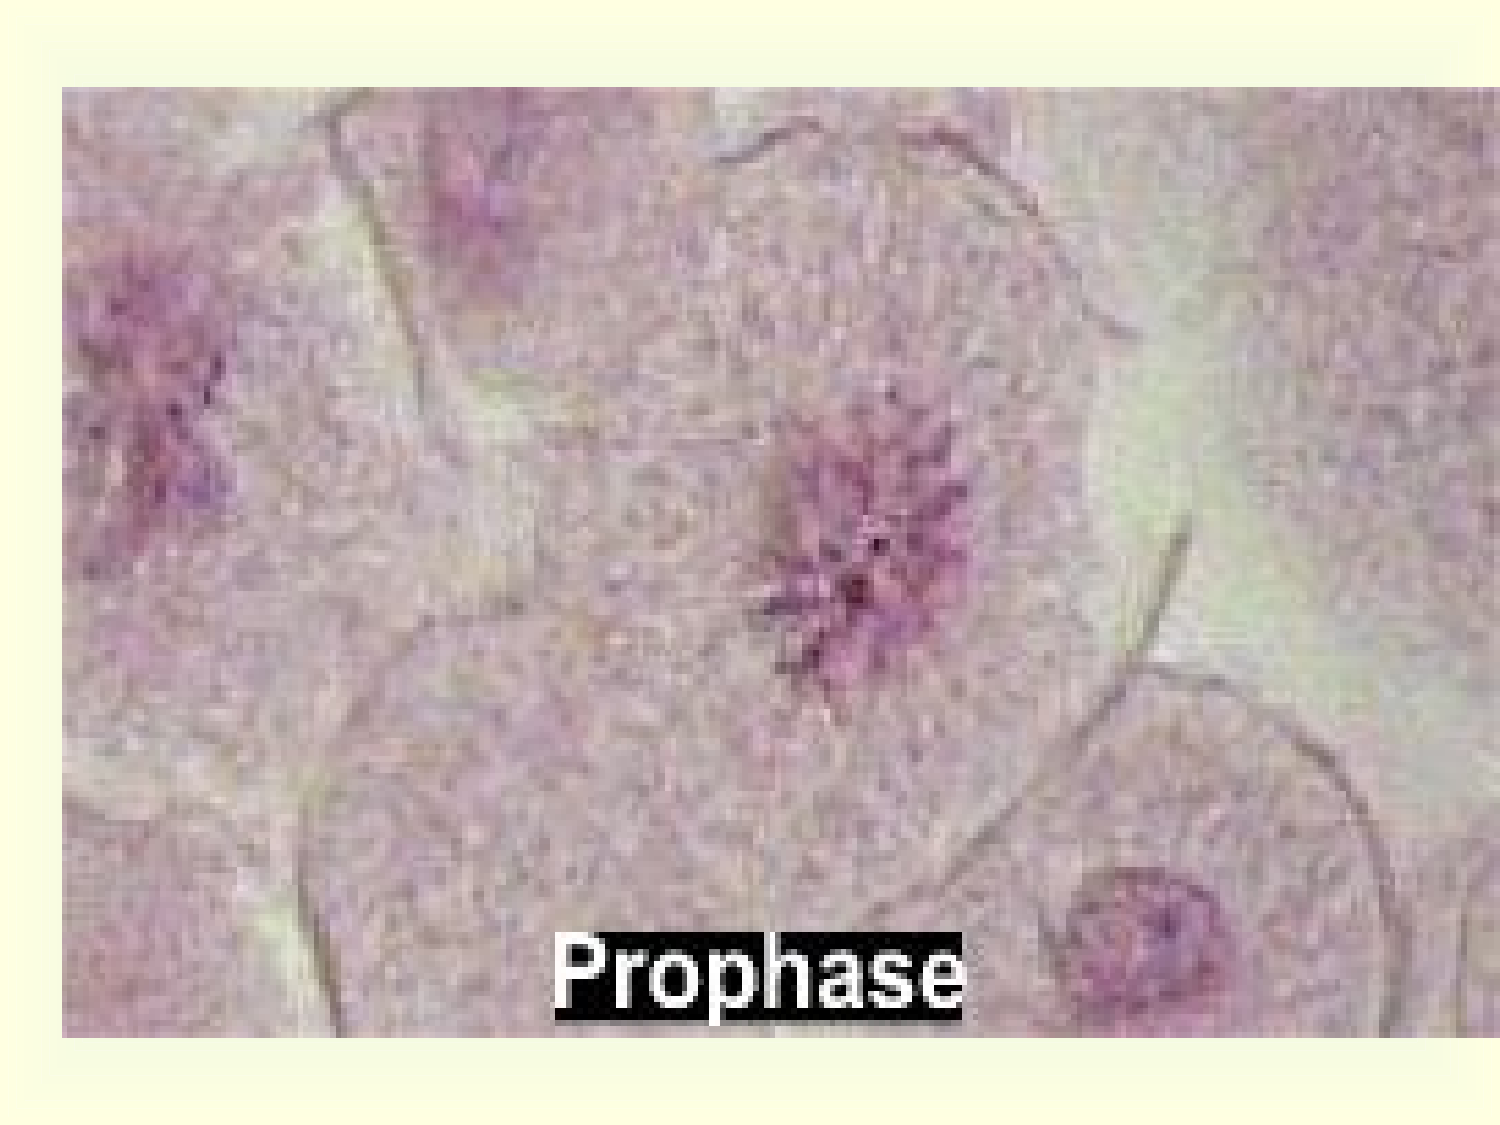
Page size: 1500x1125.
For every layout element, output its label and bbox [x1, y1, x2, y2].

picture [62, 87, 1500, 1038]
